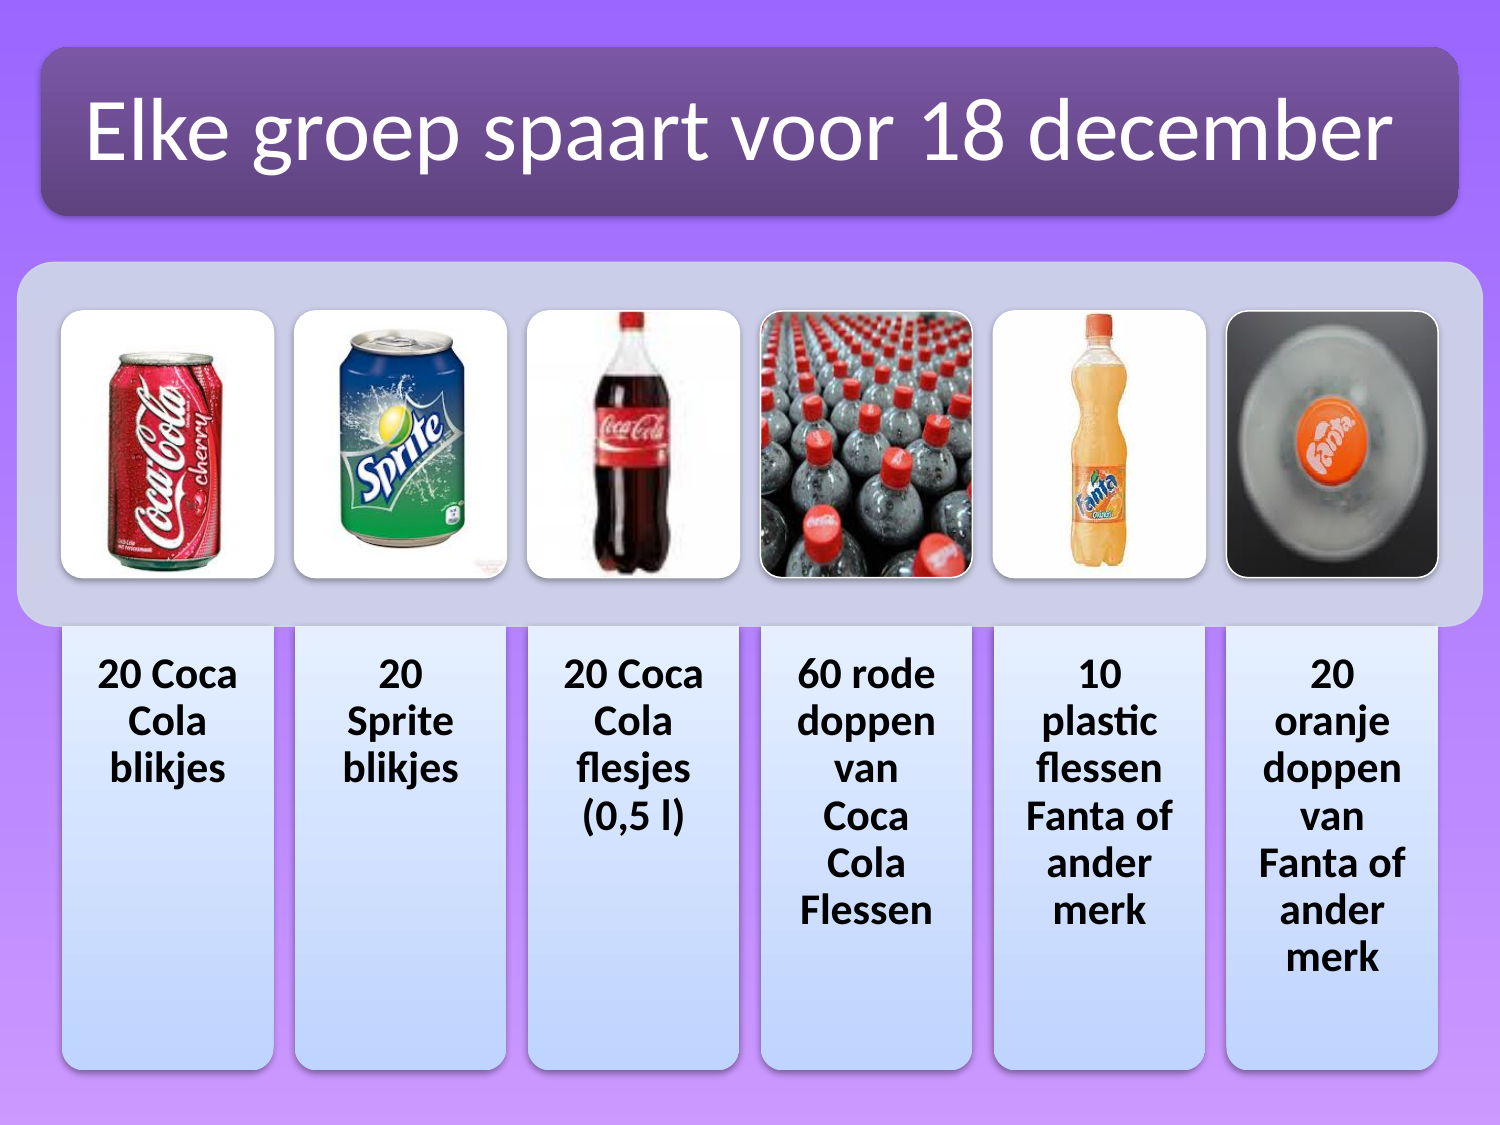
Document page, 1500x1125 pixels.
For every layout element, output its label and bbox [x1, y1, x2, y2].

text_box [41, 30, 1459, 233]
list [17, 262, 1483, 1071]
